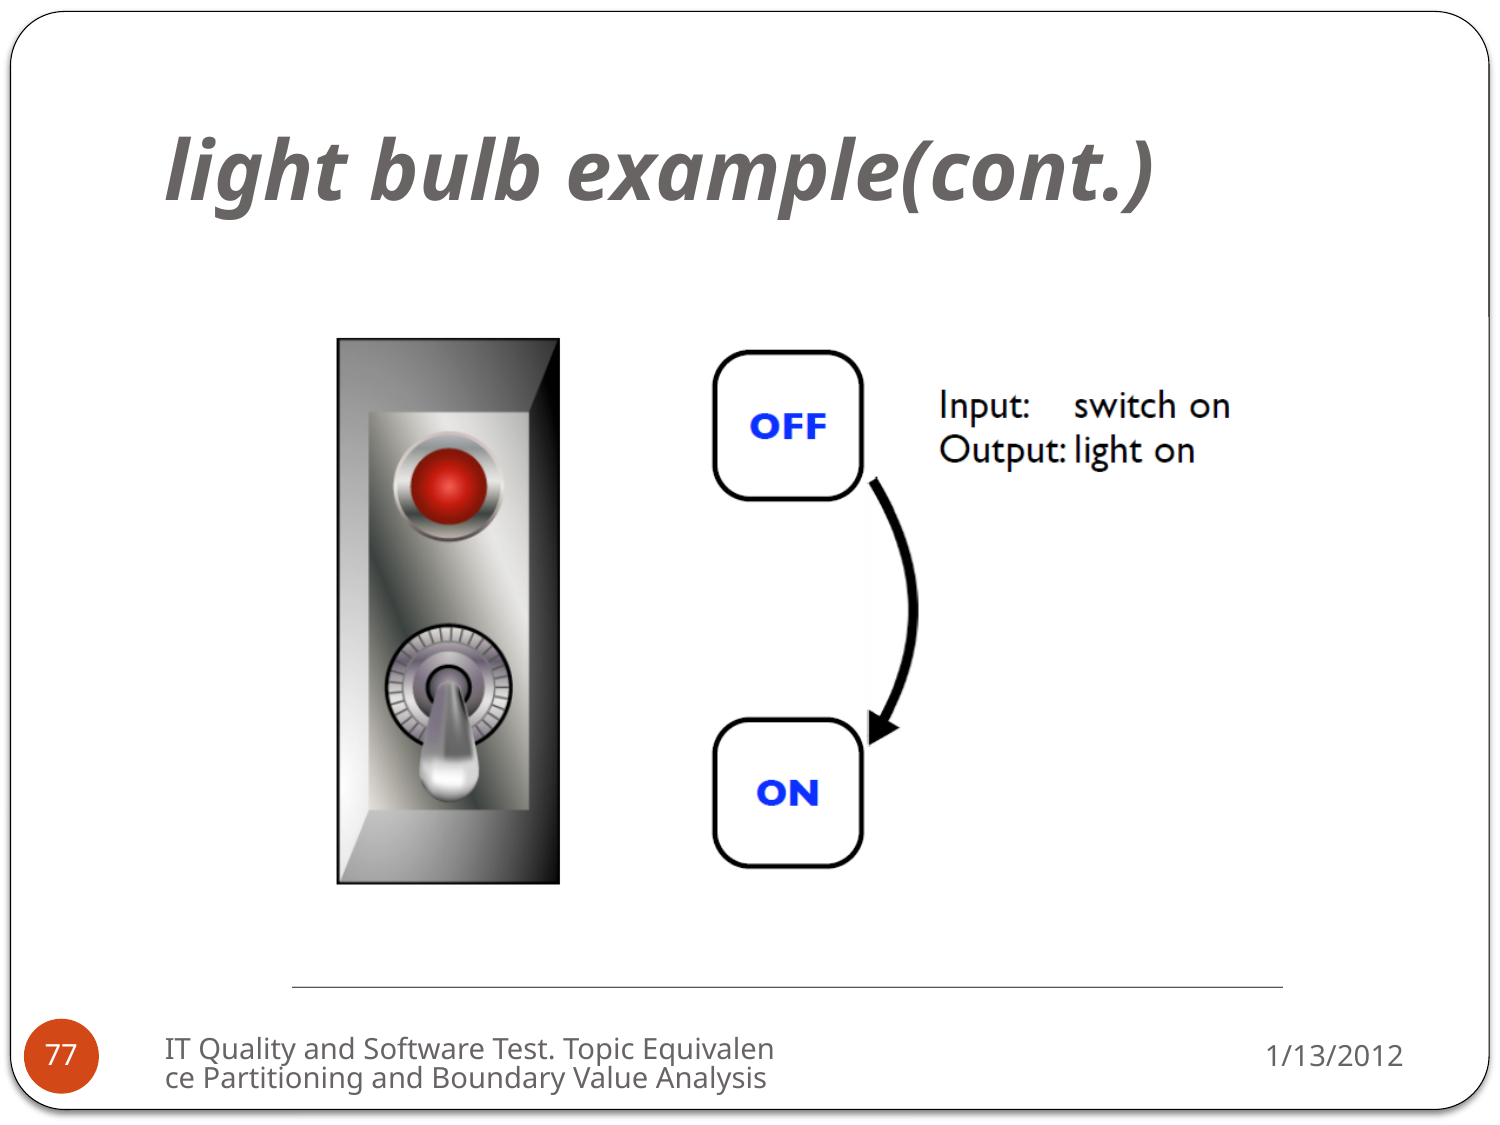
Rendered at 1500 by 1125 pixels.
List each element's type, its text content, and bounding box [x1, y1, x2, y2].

footer IT Quality and Software Test. Topic Equivalence Partitioning and Boundary Value Analysis [150, 1012, 800, 1088]
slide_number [1012, 1015, 1419, 1094]
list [292, 237, 1283, 988]
slide_number 77 [23, 1018, 99, 1094]
title light bulb example(cont.) [150, 45, 1425, 233]
